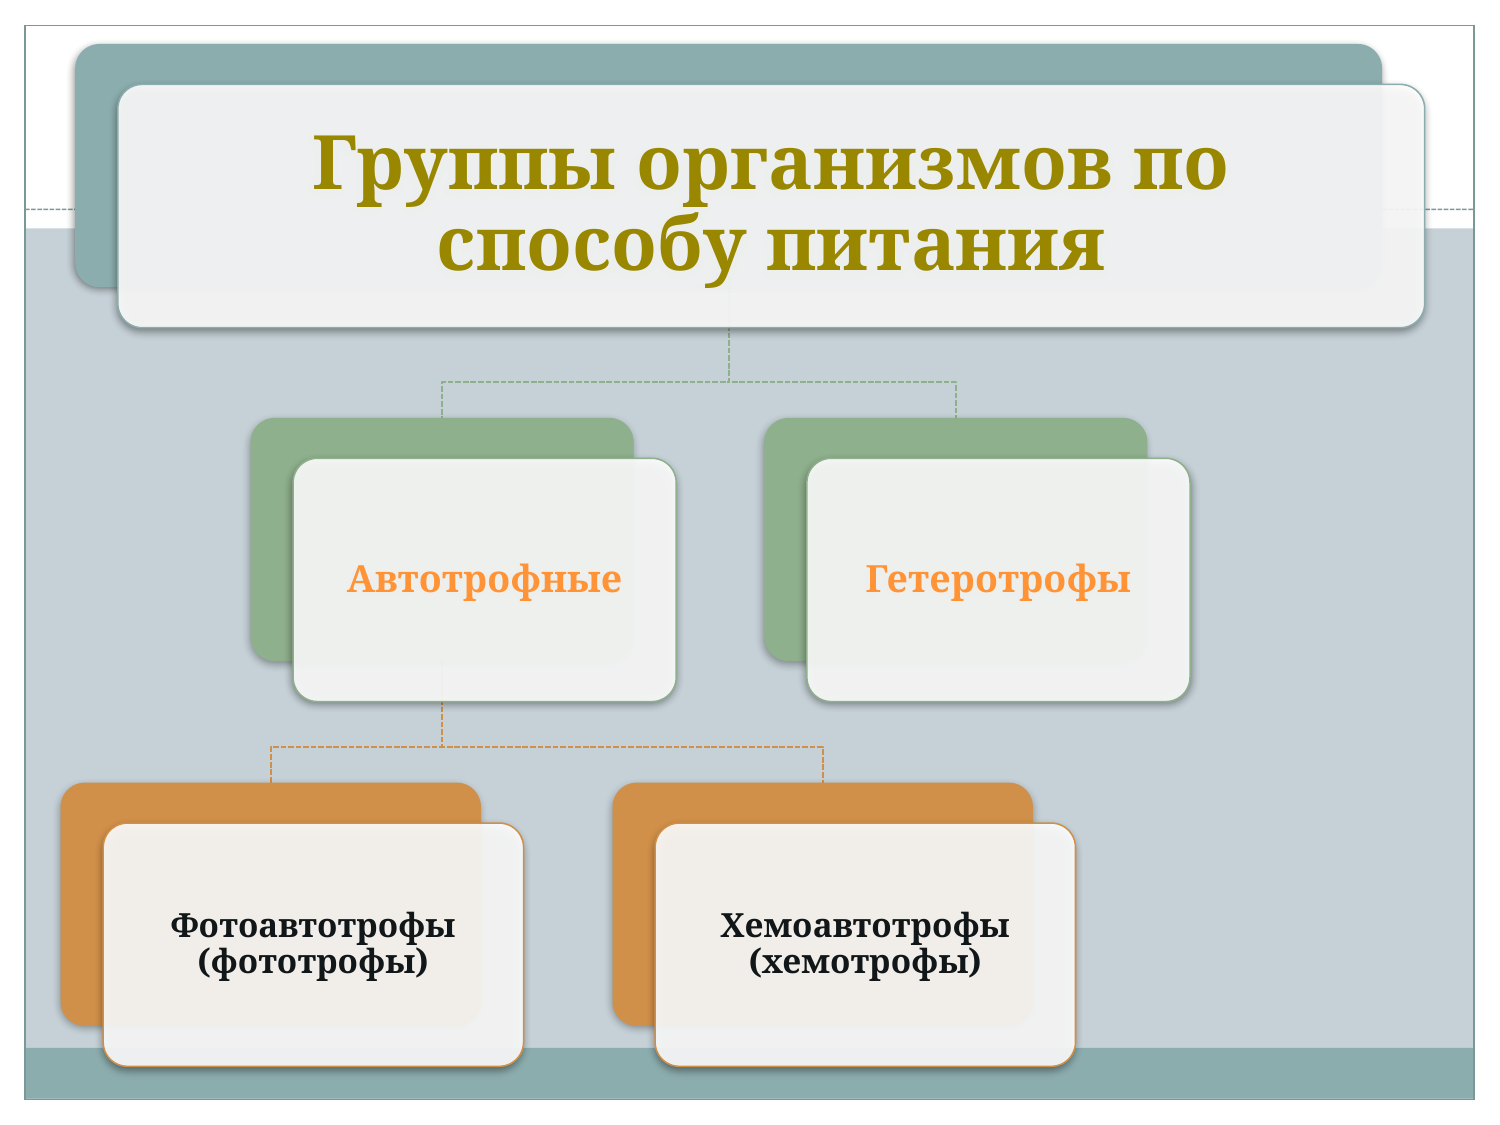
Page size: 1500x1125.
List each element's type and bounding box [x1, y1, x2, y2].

list [46, 58, 1443, 1067]
